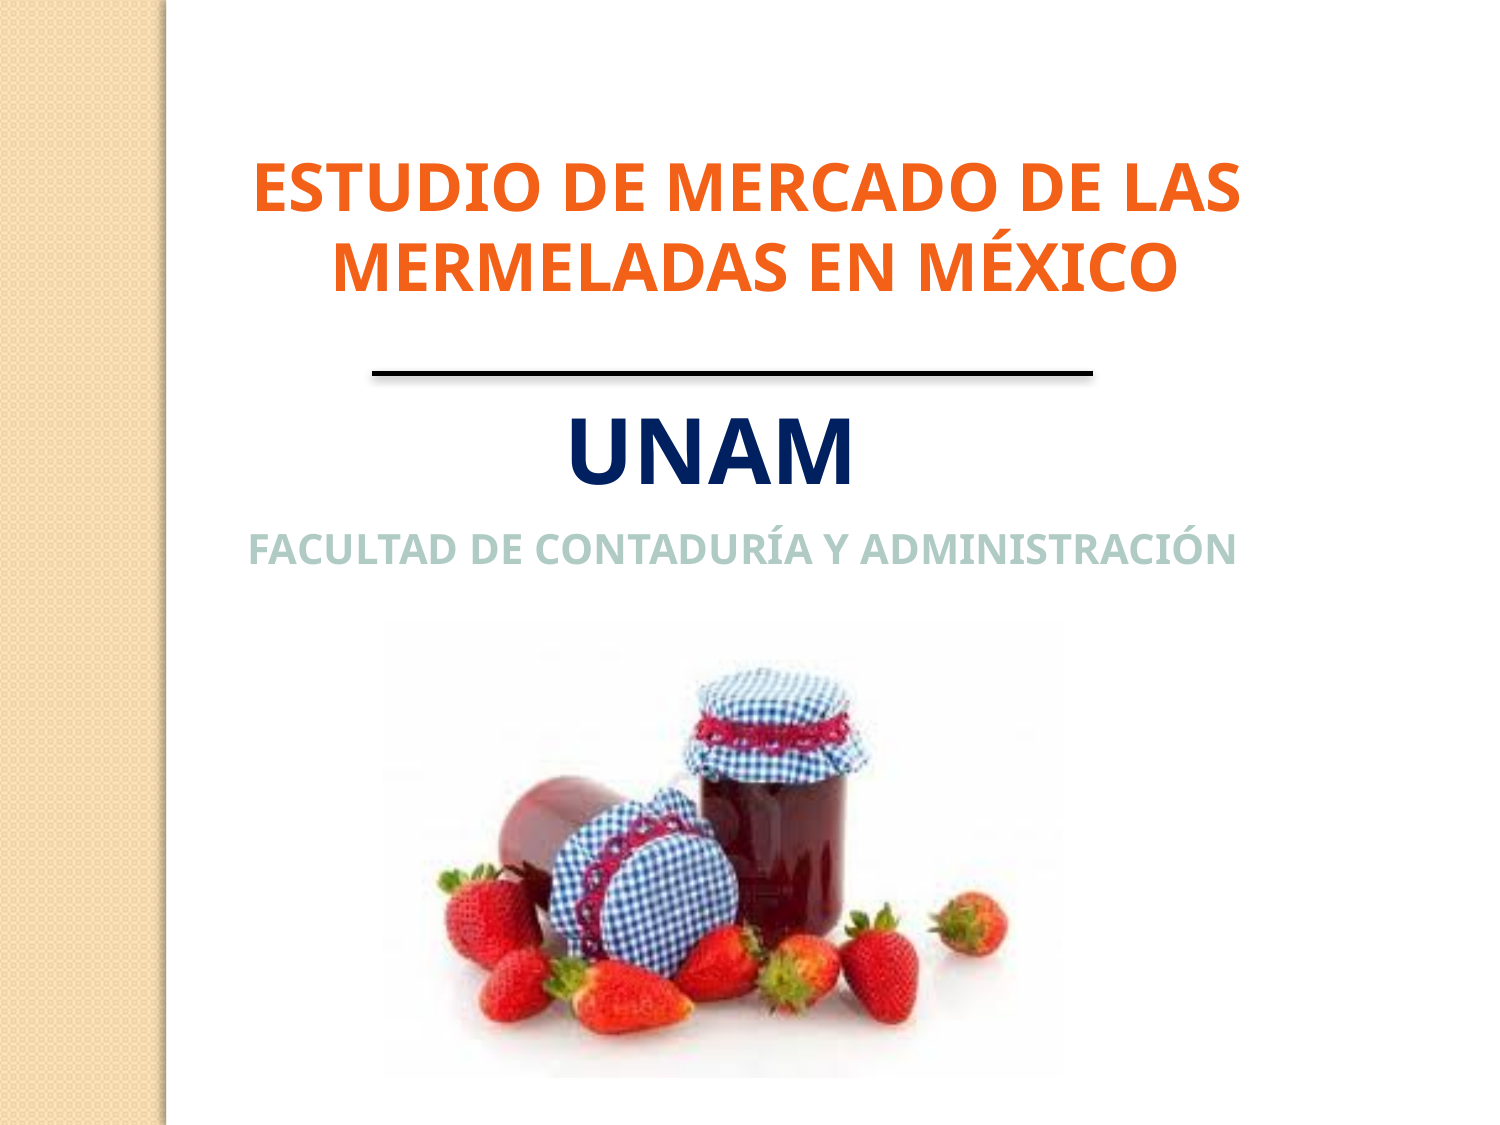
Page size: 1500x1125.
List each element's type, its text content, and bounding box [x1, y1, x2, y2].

picture [383, 621, 1064, 1078]
text_box UNAM [537, 387, 886, 511]
text_box ESTUDIO DE MERCADO DE LAS MERMELADAS EN MÉXICO [123, 137, 1388, 313]
text_box FACULTAD DE CONTADURÍA Y ADMINISTRACIÓN [232, 515, 1254, 581]
